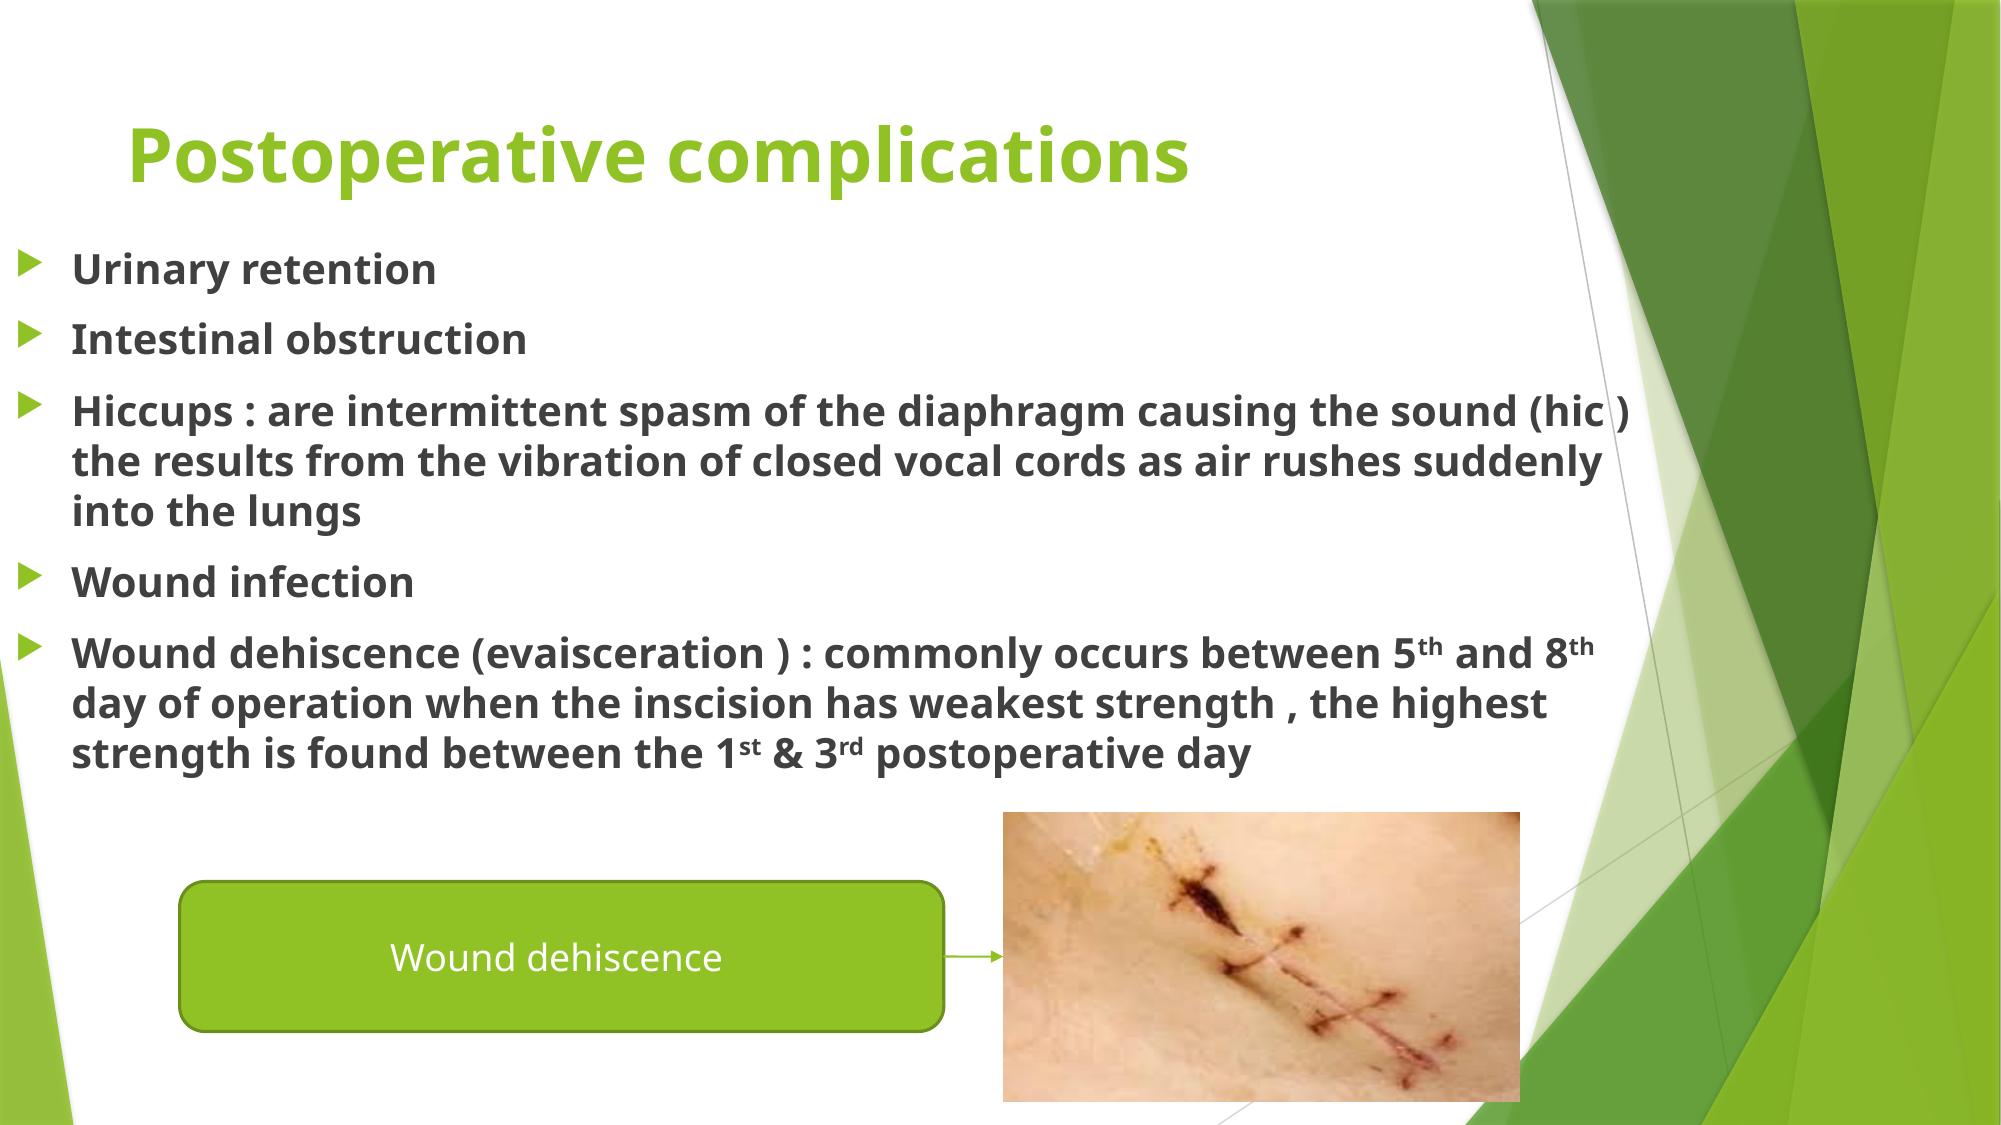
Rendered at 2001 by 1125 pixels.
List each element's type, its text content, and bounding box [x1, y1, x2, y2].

list Urinary retention Intestinal obstruction Hiccups : are intermittent spasm of the diaphragm causing the sound (hic ) the results from the vibration of closed vocal cords as air rushes suddenly into the lungs Wound infection Wound dehiscence (evaisceration ) : commonly occurs between 5th and 8th day of operation when the inscision has weakest strength , the highest strength is found between the 1st & 3rd postoperative day [0, 234, 1662, 1125]
text_box Wound dehiscence [178, 879, 946, 1034]
title Postoperative complications [111, 99, 1522, 234]
picture [1002, 811, 1521, 1102]
